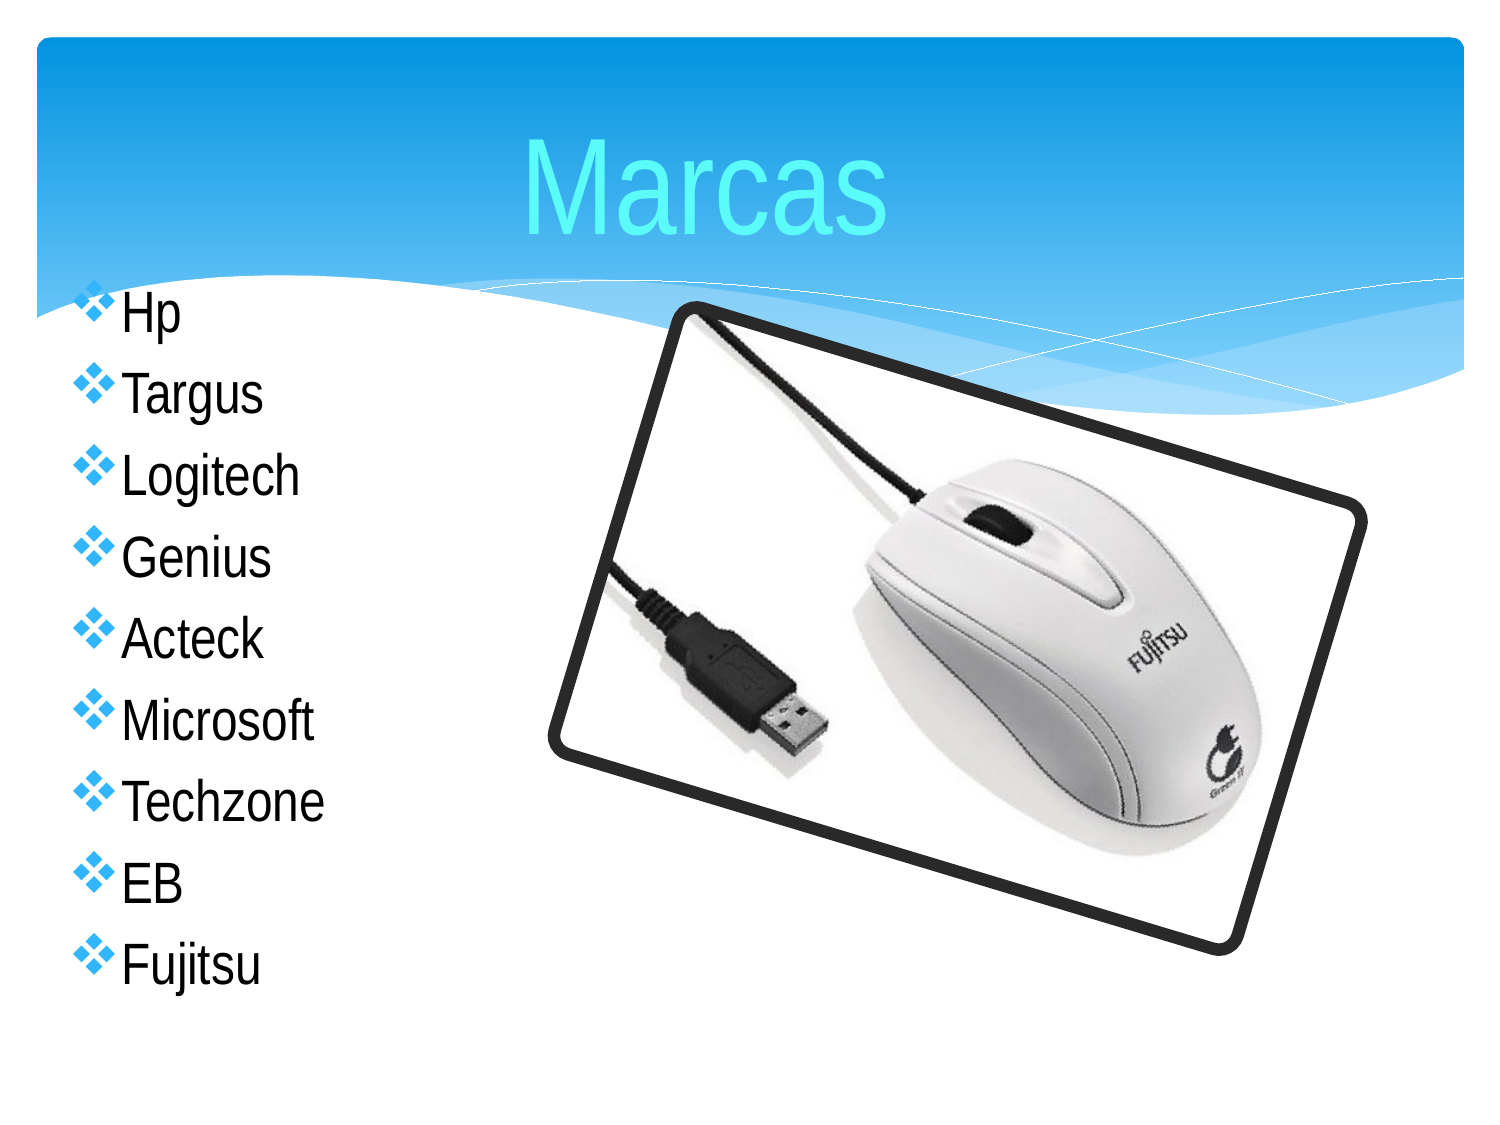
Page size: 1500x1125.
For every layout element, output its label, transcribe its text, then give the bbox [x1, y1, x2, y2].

picture [561, 315, 1355, 943]
list Marcas Hp Targus Logitech Genius Acteck Microsoft Techzone EB Fujitsu [53, 90, 1359, 1005]
